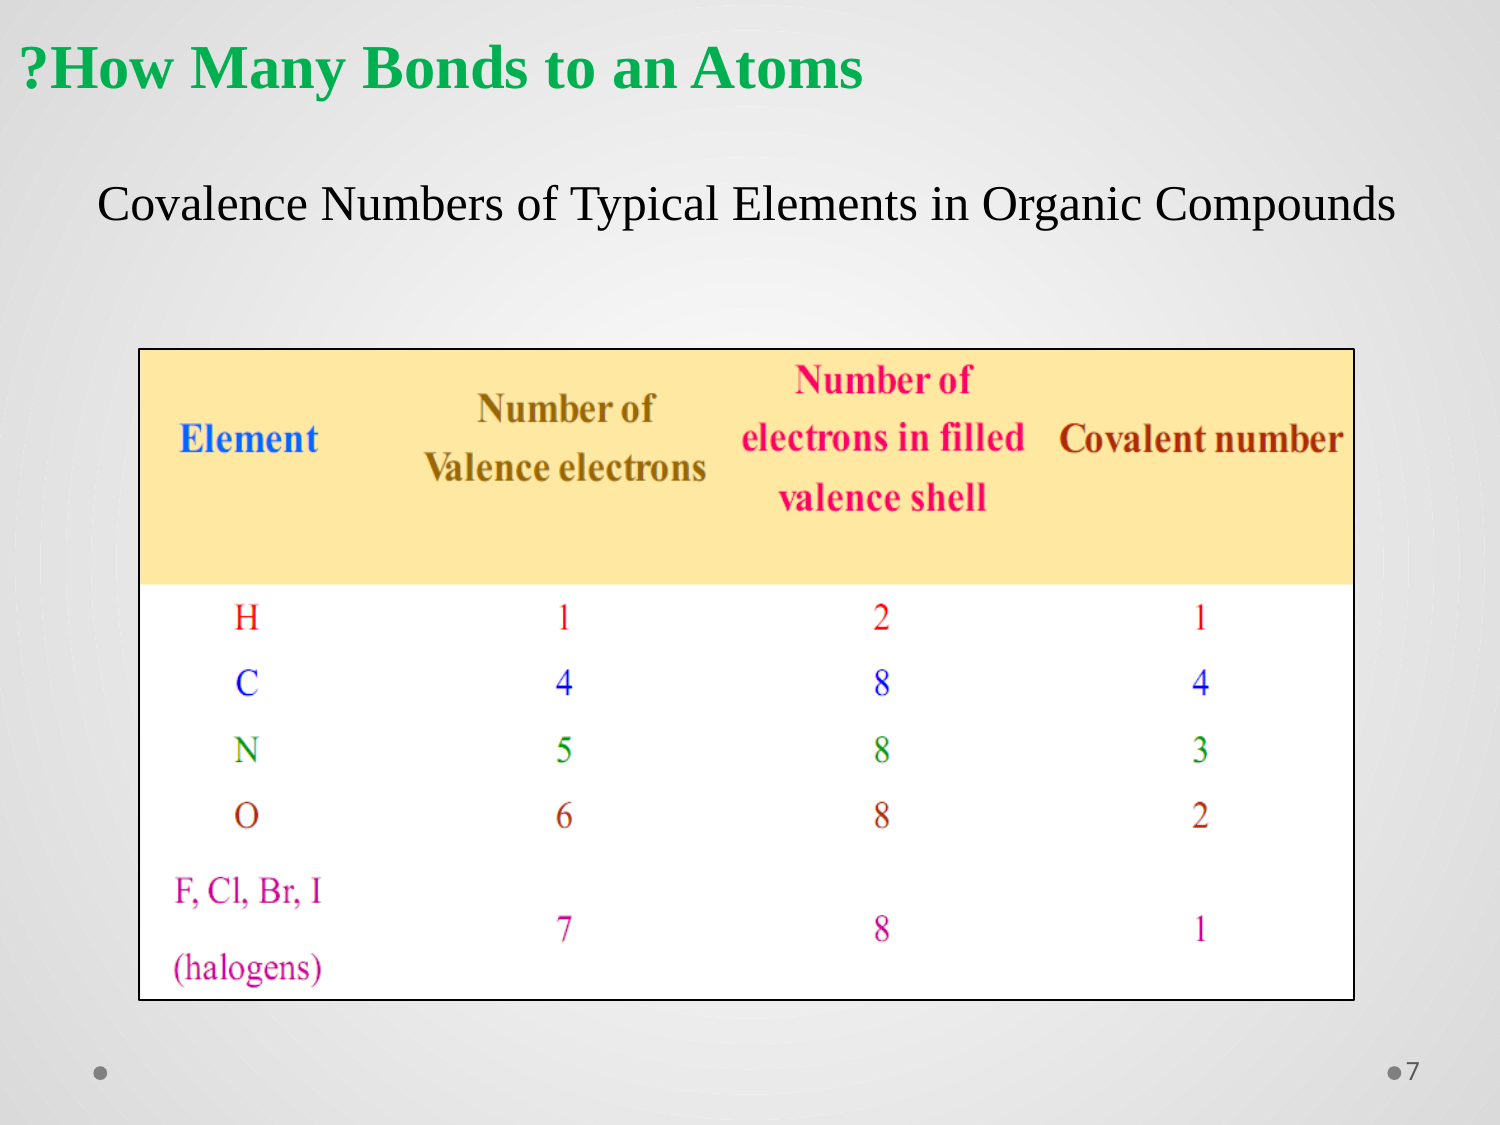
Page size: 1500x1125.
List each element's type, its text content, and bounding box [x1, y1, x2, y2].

picture [140, 349, 1354, 1000]
slide_number 7 [1401, 1042, 1494, 1103]
text_box Covalence Numbers of Typical Elements in Organic Compounds [81, 163, 1412, 239]
text_box How Many Bonds to an Atoms? [3, 19, 880, 109]
